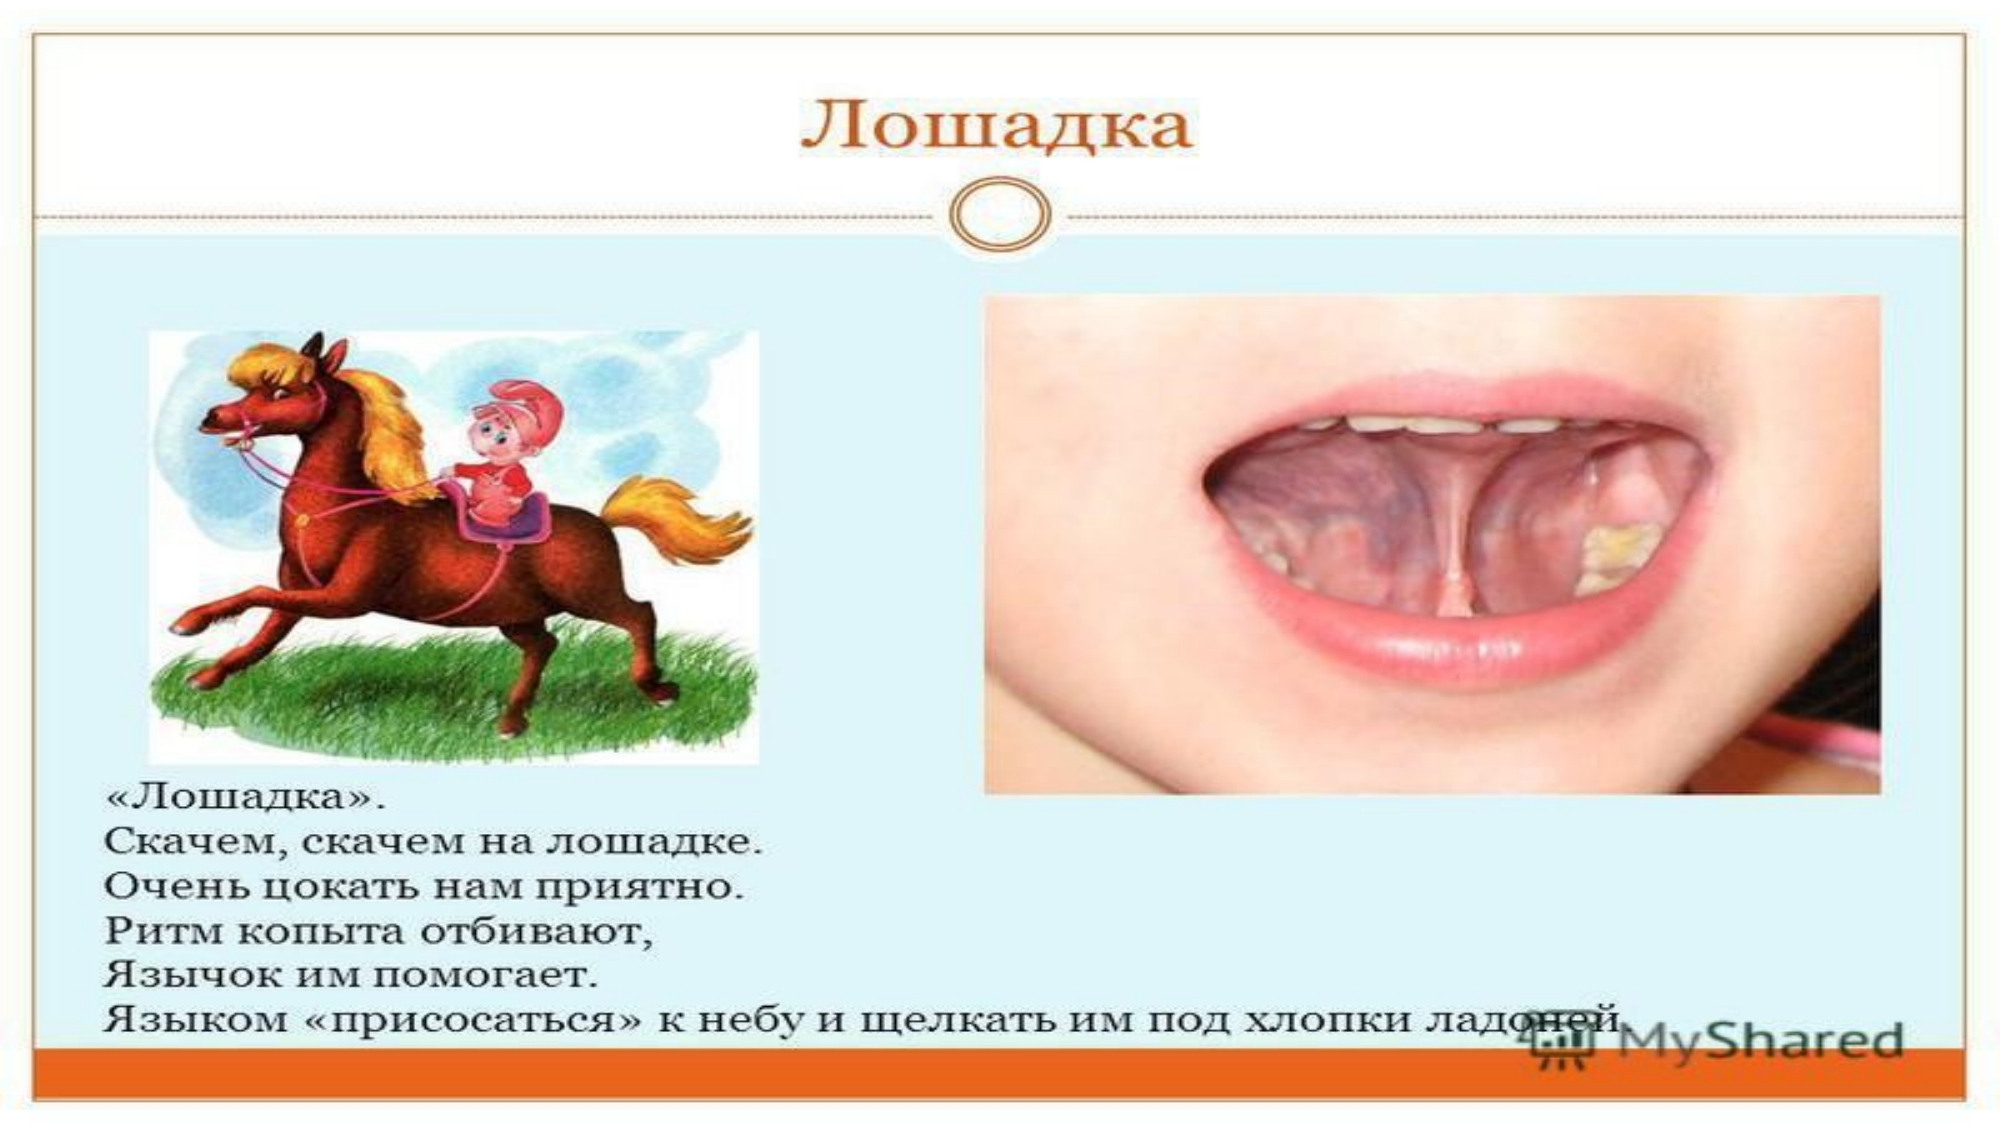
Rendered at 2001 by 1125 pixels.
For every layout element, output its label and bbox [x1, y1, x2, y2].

list [0, 9, 2000, 1125]
